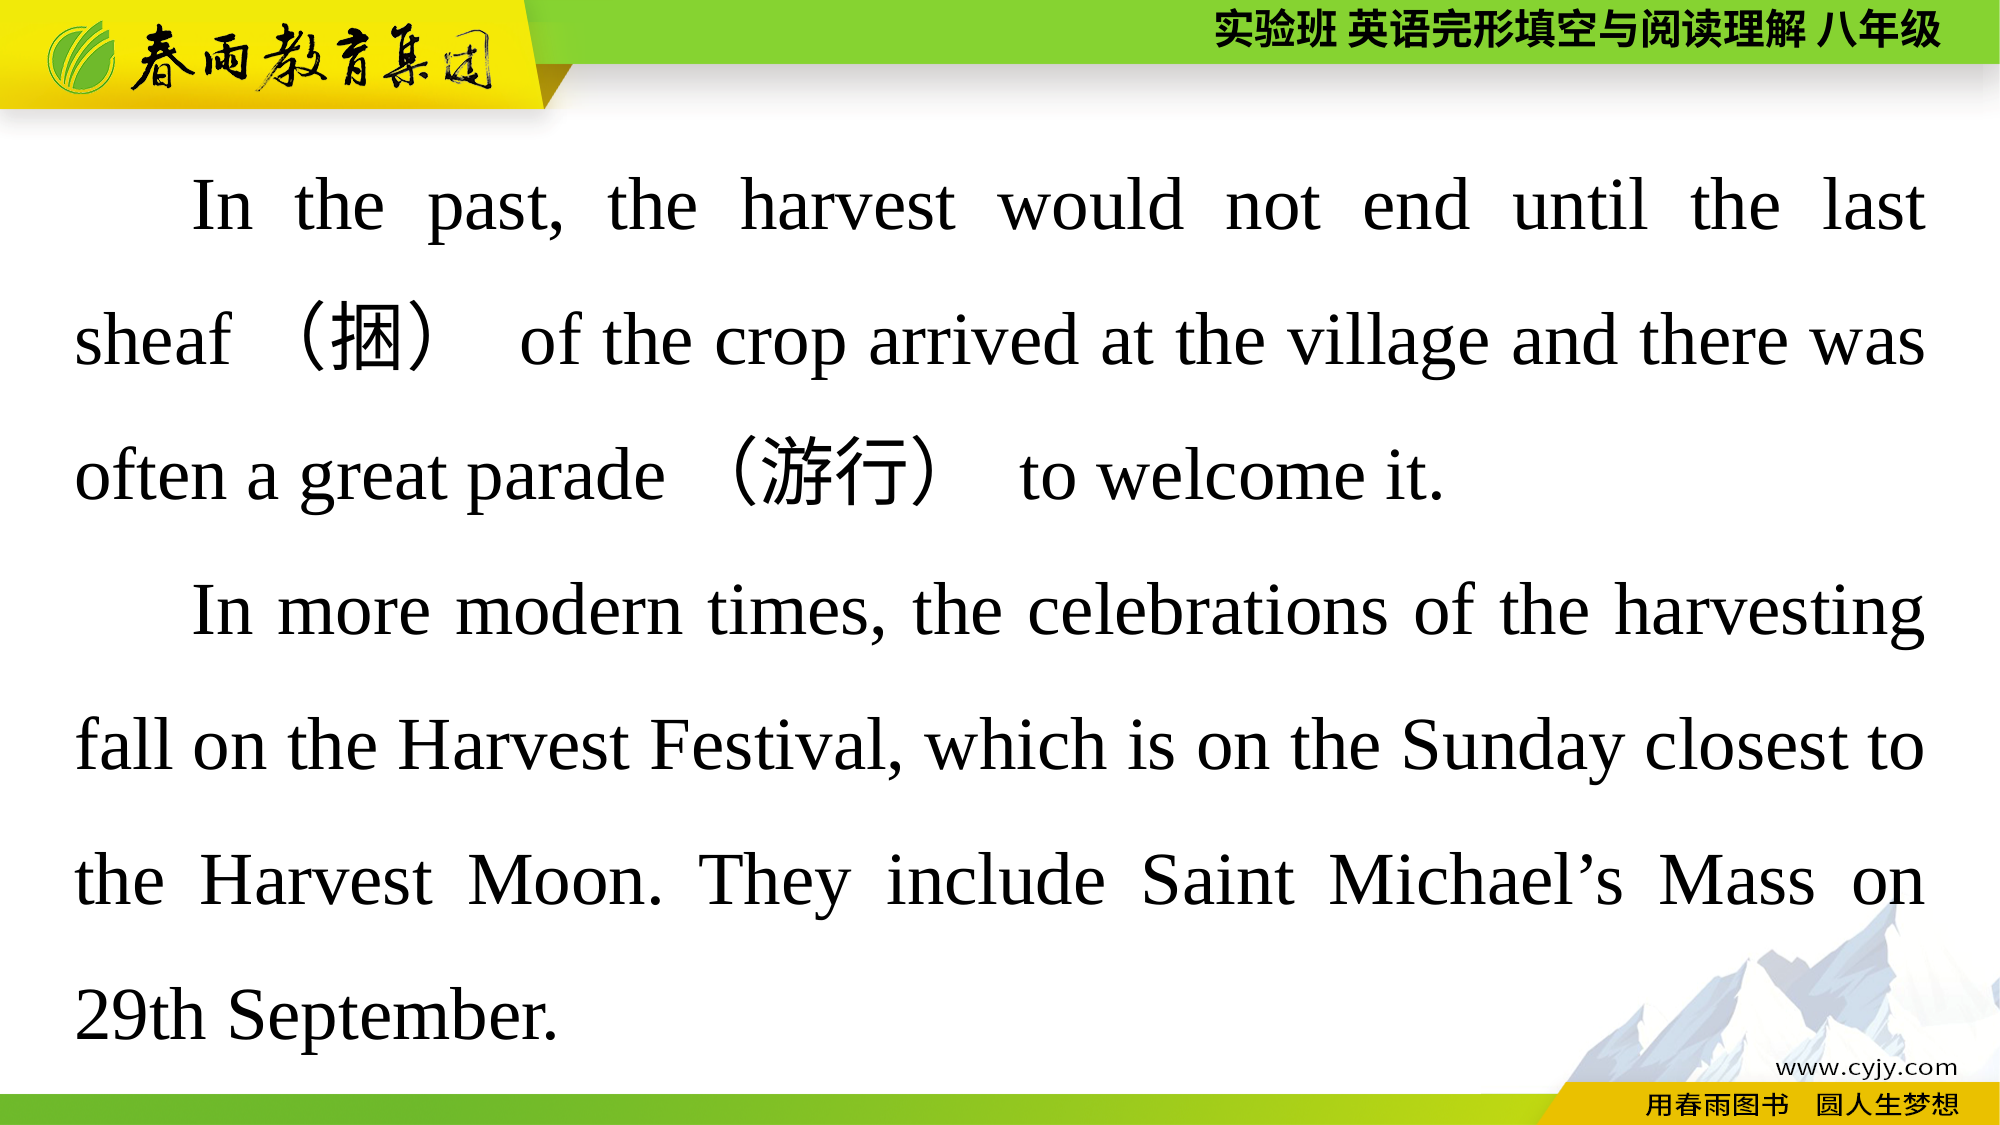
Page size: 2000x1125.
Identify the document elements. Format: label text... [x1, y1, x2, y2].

list In the past, the harvest would not end until the last sheaf（捆） of the crop arrived at the village and there was often a great parade（游行） to welcome it. In more modern times, the celebrations of the harvesting fall on the Harvest Festival, which is on the Sunday closest to the Harvest Moon. They include Saint Michael’s Mass on 29th September. [59, 101, 1944, 1055]
picture [0, 0, 2000, 1125]
